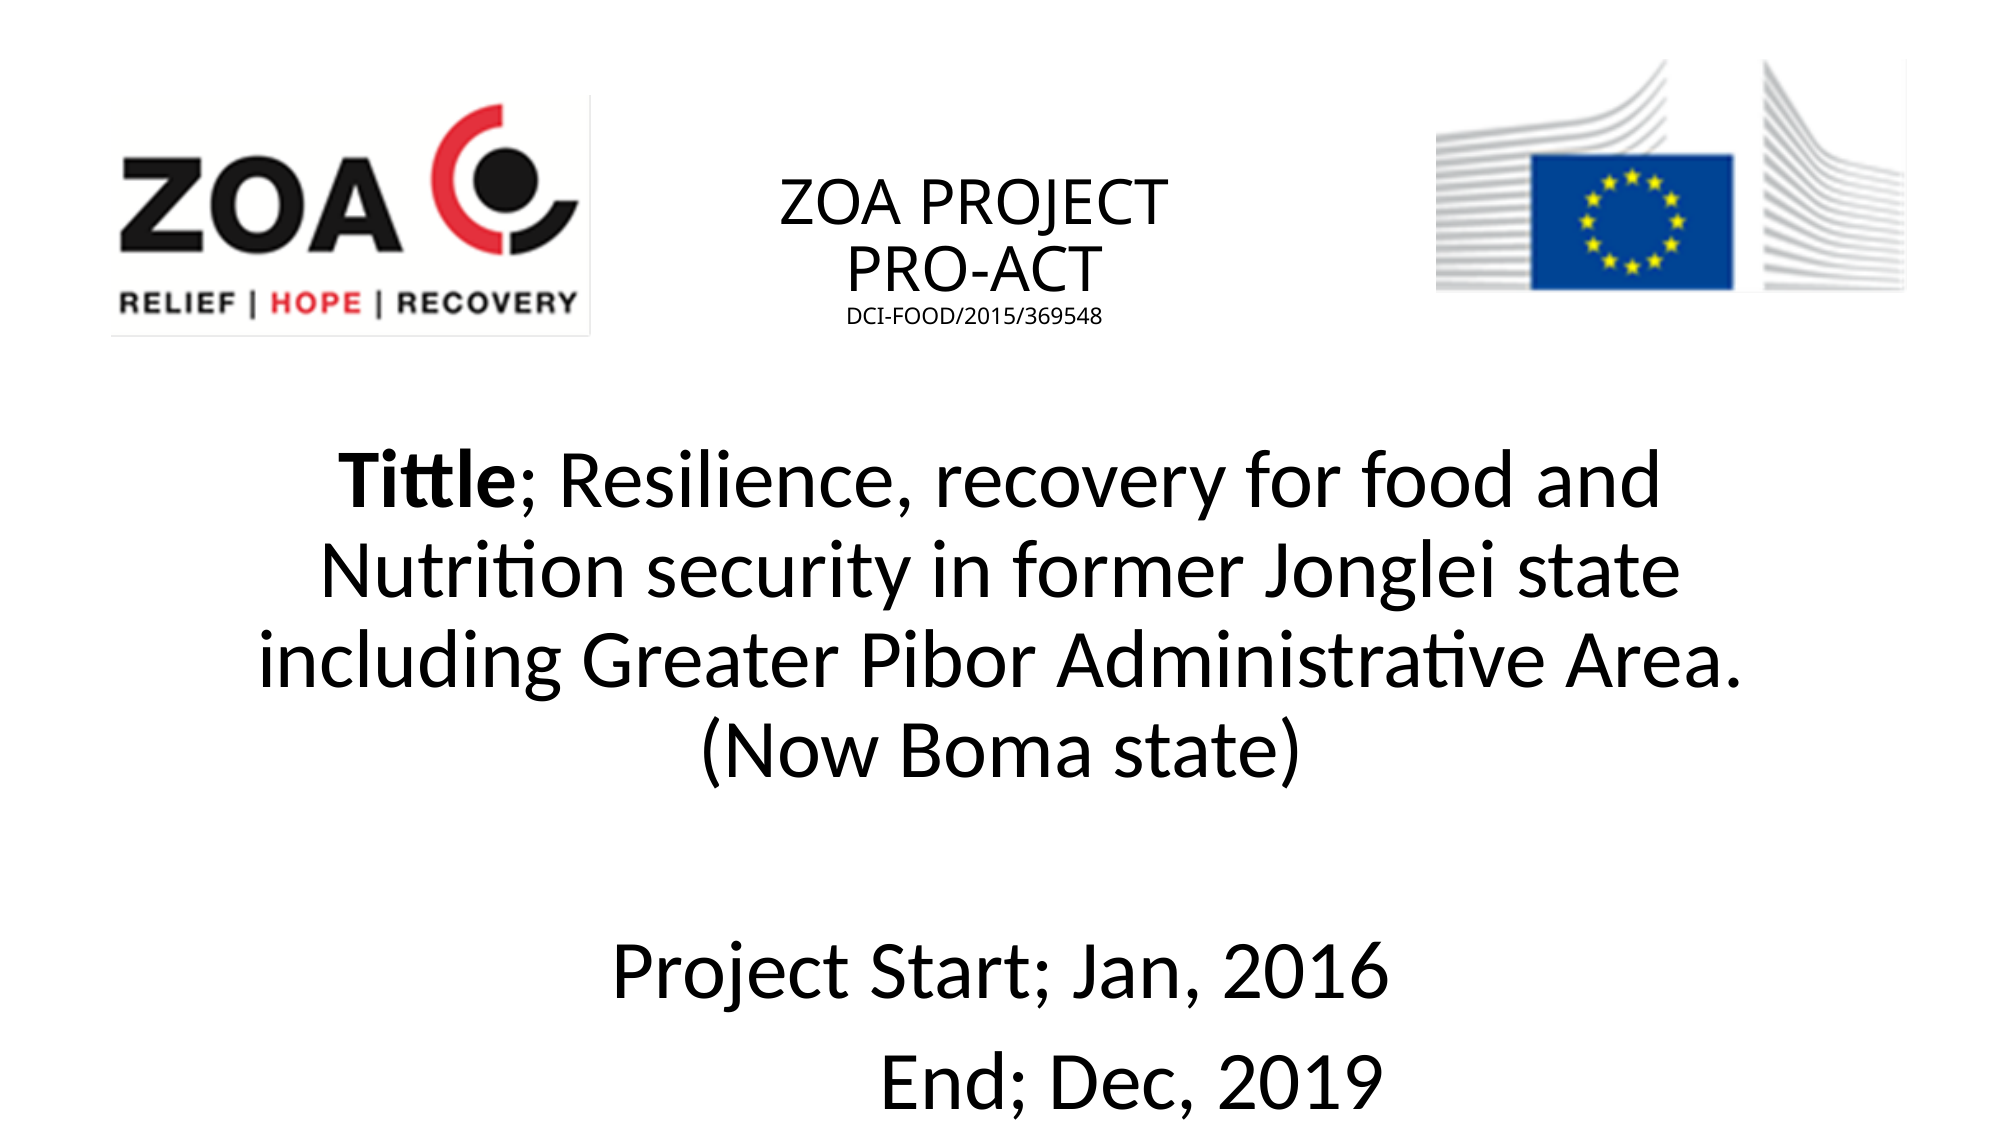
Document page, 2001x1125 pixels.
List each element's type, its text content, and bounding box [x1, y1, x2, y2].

picture [110, 95, 592, 338]
title ZOA PROJECT PRO-ACT DCI-FOOD/2015/369548 [224, 23, 1725, 338]
subtitle Tittle; Resilience, recovery for food and Nutrition security in former Jonglei state including Greater Pibor Administrative Area.(Now Boma state) Project Start; Jan, 2016 End; Dec, 2019 [163, 427, 1840, 1098]
picture [1436, 59, 1911, 297]
